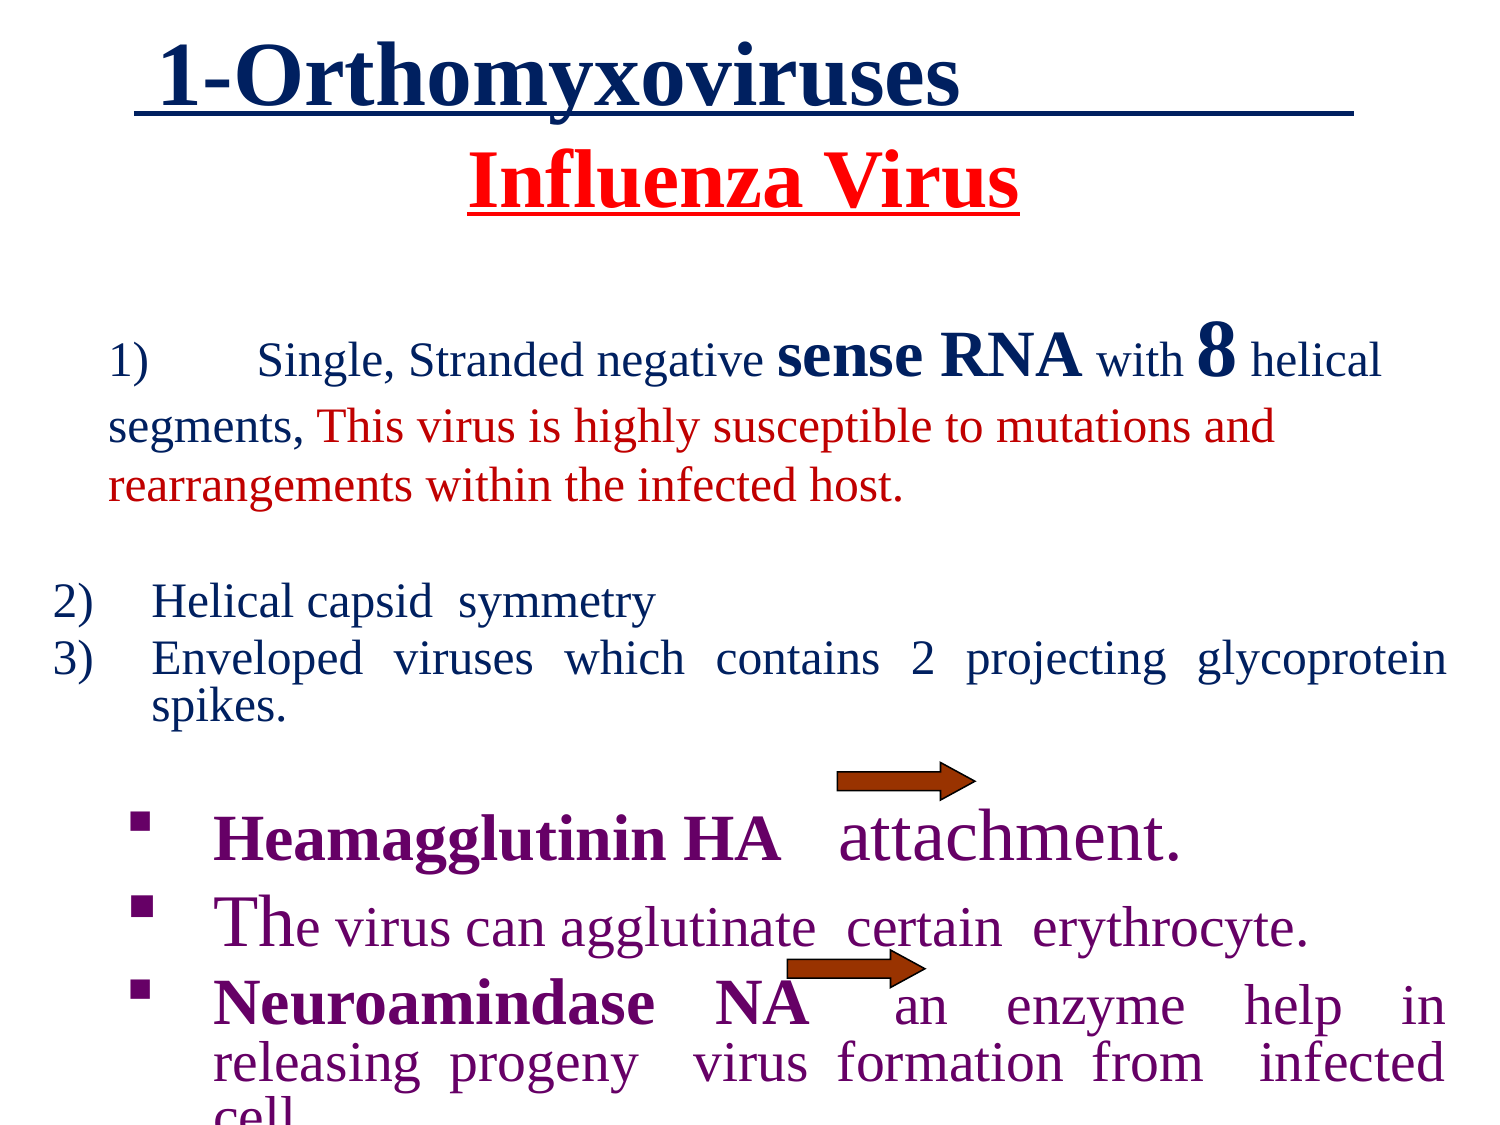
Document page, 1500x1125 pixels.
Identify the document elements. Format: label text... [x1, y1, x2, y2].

title 1-Orthomyxoviruses Influenza Virus [75, 0, 1413, 210]
text_box [837, 762, 975, 801]
text_box [787, 950, 925, 988]
list 1) Single, Stranded negative sense RNA with 8 helical segments, This virus is highly susceptible to mutations and rearrangements within the infected host. egmenteRNA. 2) Helical capsid symmetry 3) Enveloped viruses which contains 2 projecting glycoprotein spikes. Heamagglutinin HA attachment. The virus can agglutinate certain erythrocyte. Neuroamindase NA an enzyme help in releasing progeny virus formation from infected cell. [37, 210, 1463, 1125]
